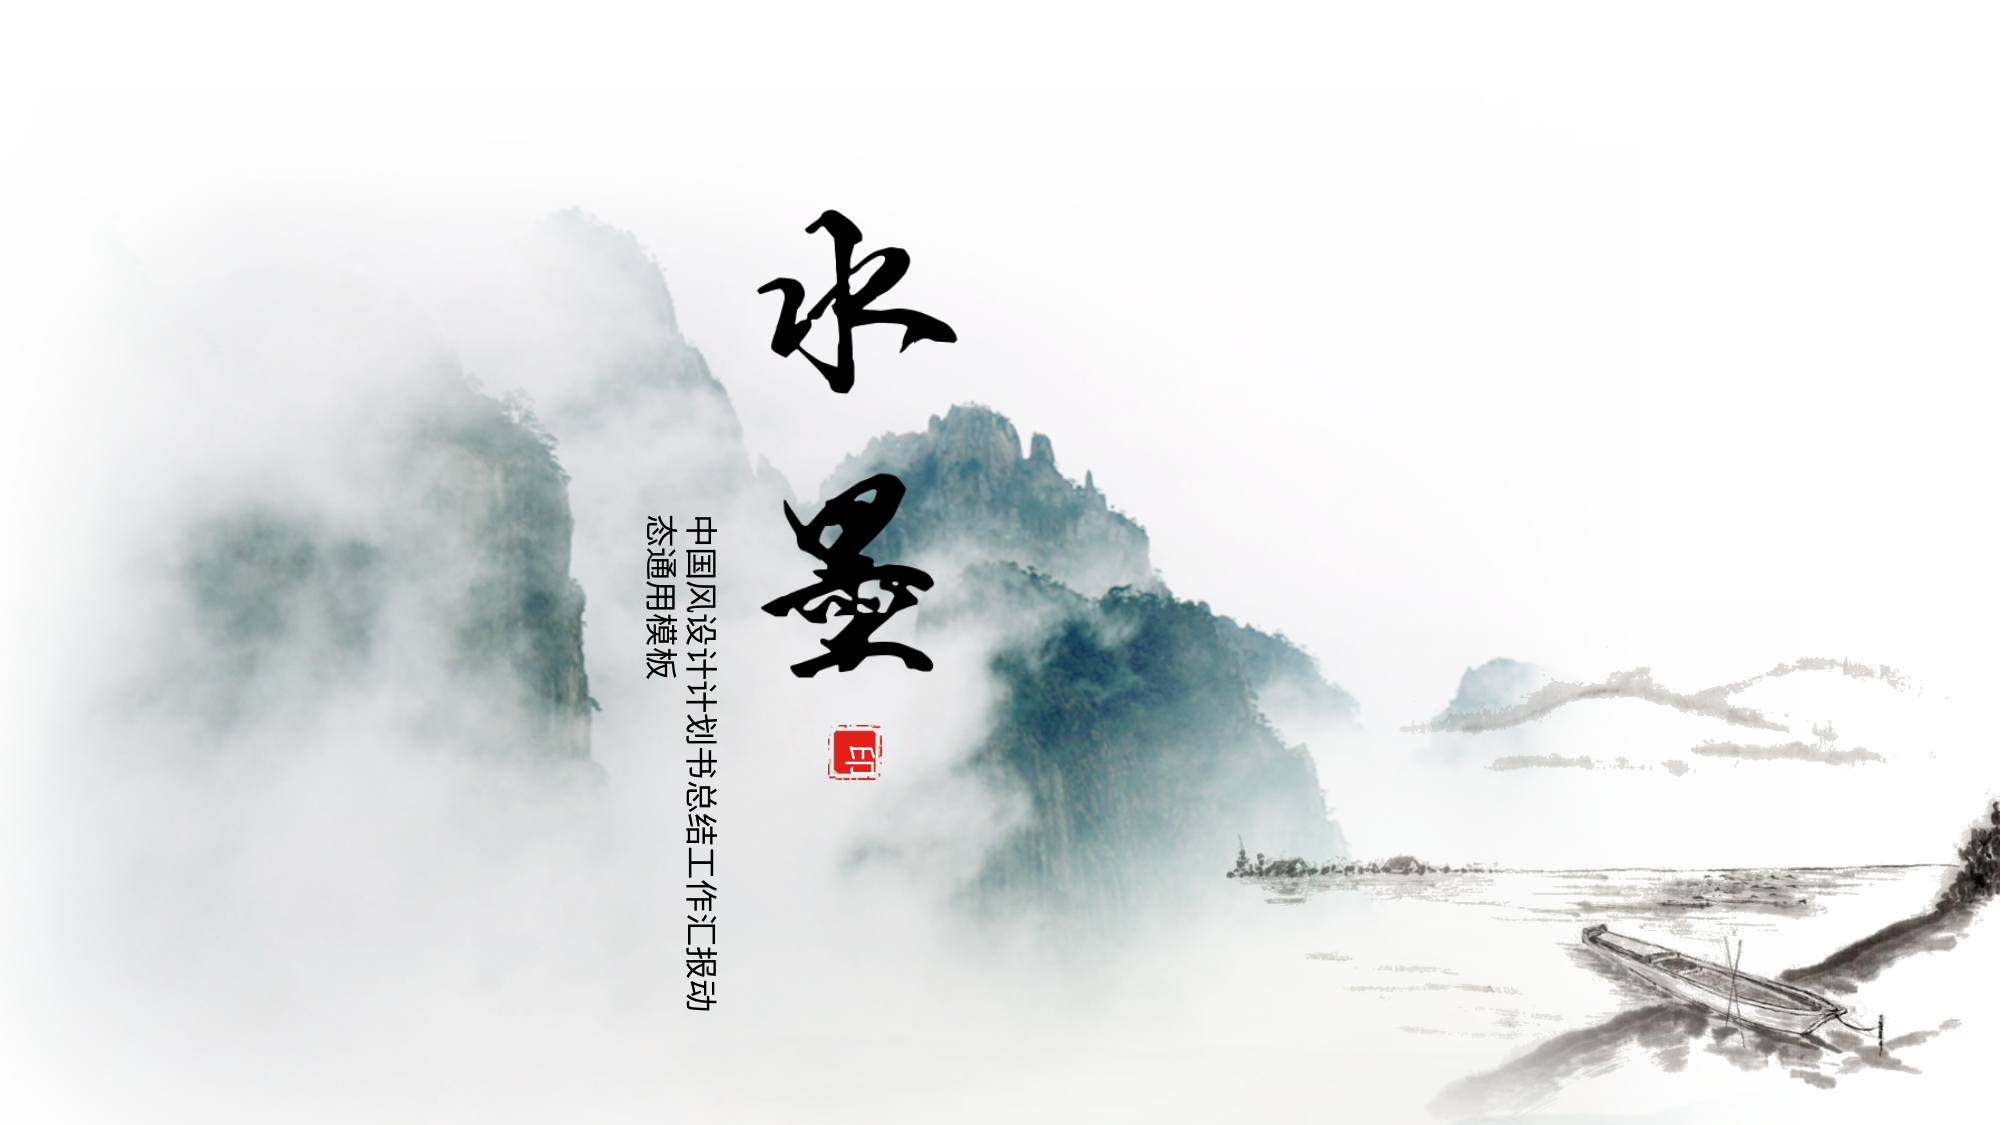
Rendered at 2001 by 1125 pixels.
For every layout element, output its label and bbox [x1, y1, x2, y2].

picture [0, 0, 2000, 1125]
text_box [818, 725, 890, 799]
